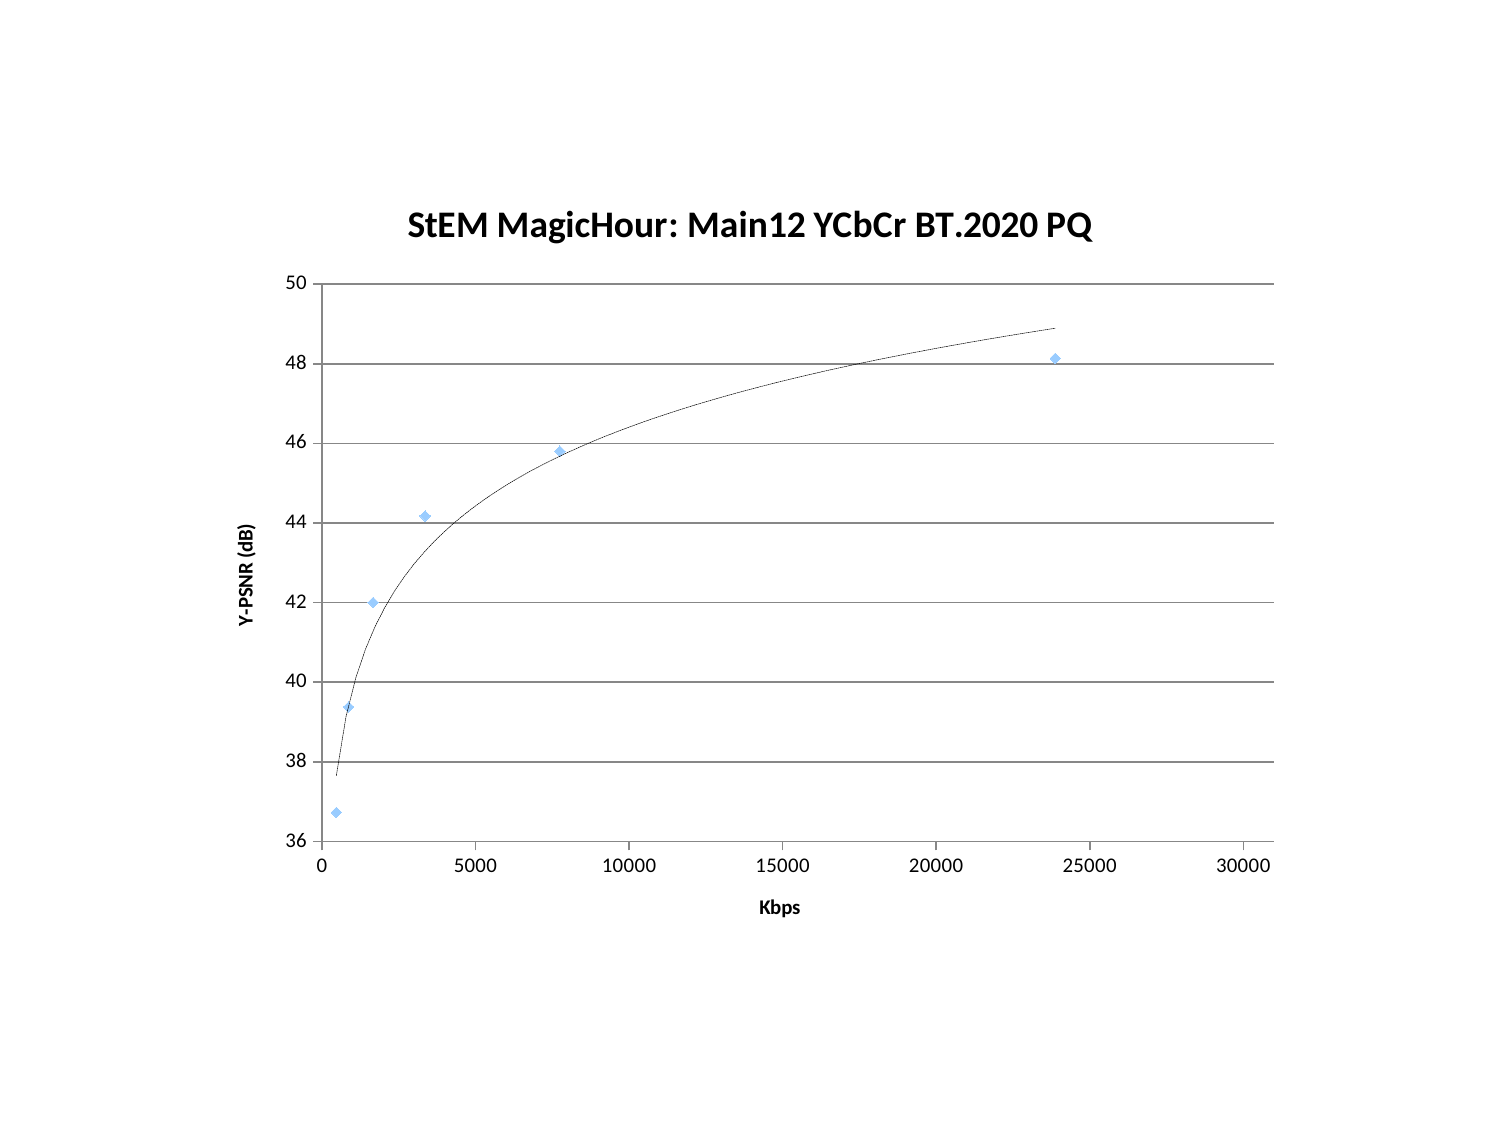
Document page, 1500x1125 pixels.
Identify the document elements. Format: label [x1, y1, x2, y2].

chart [203, 174, 1296, 951]
